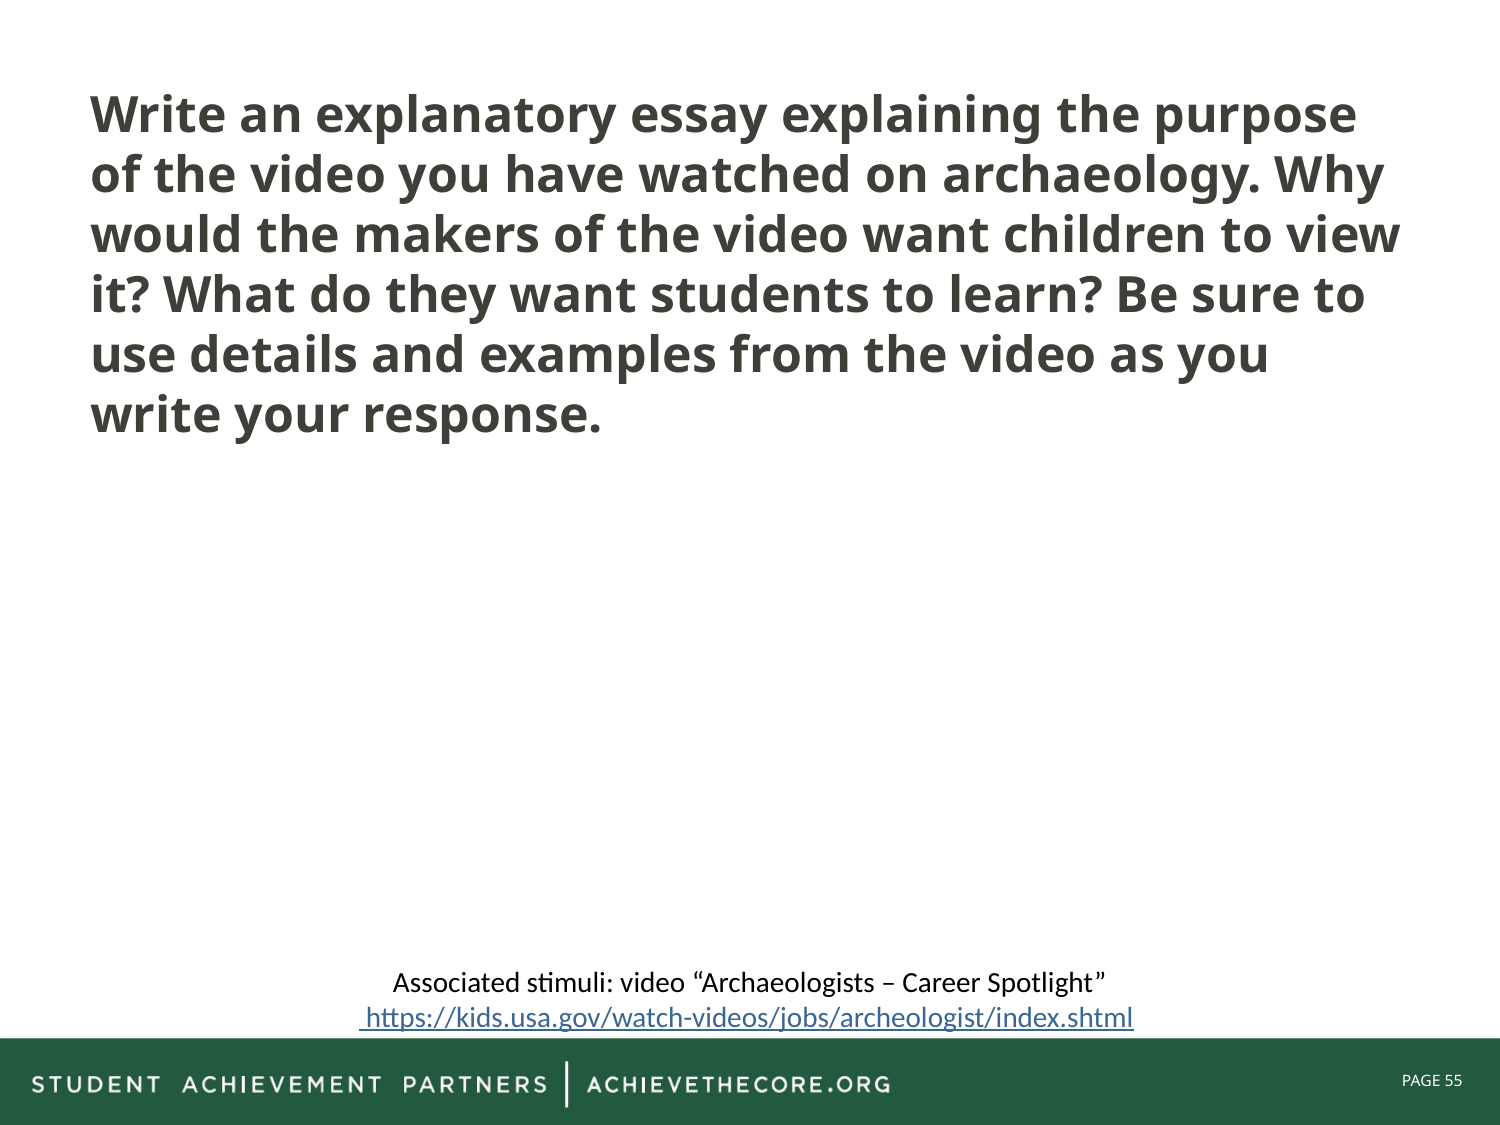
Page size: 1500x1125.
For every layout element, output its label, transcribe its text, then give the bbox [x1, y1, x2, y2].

list Write an explanatory essay explaining the purpose of the video you have watched on archaeology. Why would the makers of the video want children to view it? What do they want students to learn? Be sure to use details and examples from the video as you write your response. [75, 75, 1425, 895]
text_box Associated stimuli: video “Archaeologists – Career Spotlight” https://kids.usa.gov/watch-videos/jobs/archeologist/index.shtml [91, 955, 1409, 1067]
